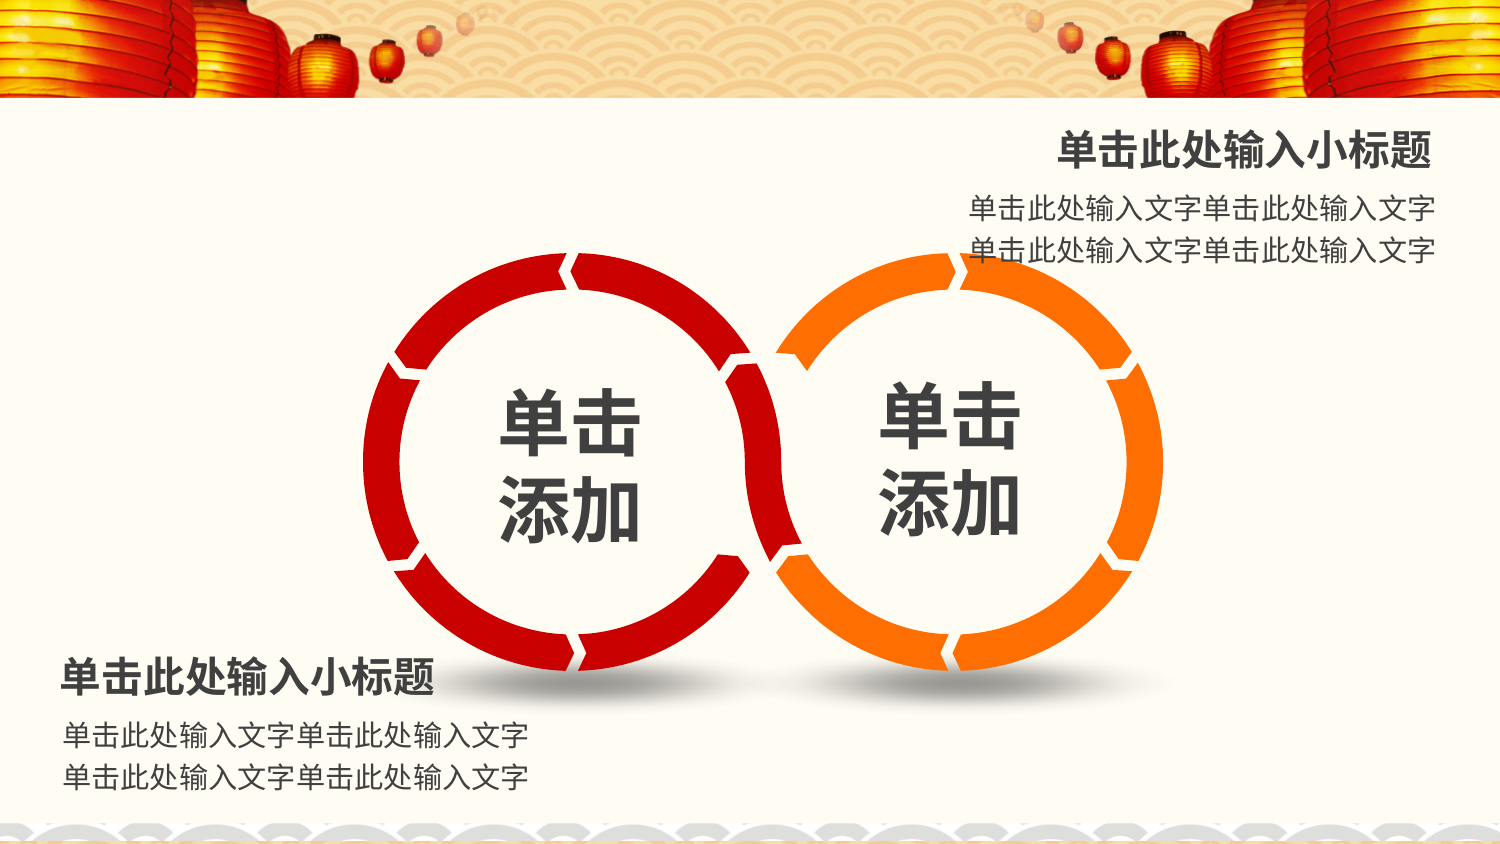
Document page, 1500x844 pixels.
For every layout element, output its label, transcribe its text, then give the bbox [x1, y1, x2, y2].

text_box 单击 添加 [771, 362, 1130, 553]
text_box [776, 554, 949, 649]
picture [0, 824, 1500, 844]
text_box [959, 276, 1132, 362]
picture [358, 649, 1180, 716]
text_box [954, 553, 1133, 649]
text_box [394, 253, 567, 370]
text_box [733, 363, 777, 562]
text_box [363, 362, 398, 561]
text_box [570, 253, 751, 370]
text_box [577, 560, 750, 649]
text_box [775, 256, 954, 362]
text_box 单击 添加 [391, 370, 750, 560]
text_box 单击此处输入小标题 [59, 641, 470, 701]
text_box 单击此处输入文字单击此处输入文字 单击此处输入文字单击此处输入文字 [47, 703, 582, 802]
text_box [1114, 362, 1164, 561]
text_box 单击此处输入文字单击此处输入文字 单击此处输入文字单击此处输入文字 [917, 176, 1452, 276]
picture [0, 0, 1500, 97]
text_box 单击此处输入小标题 [1021, 114, 1432, 174]
text_box [393, 560, 573, 649]
